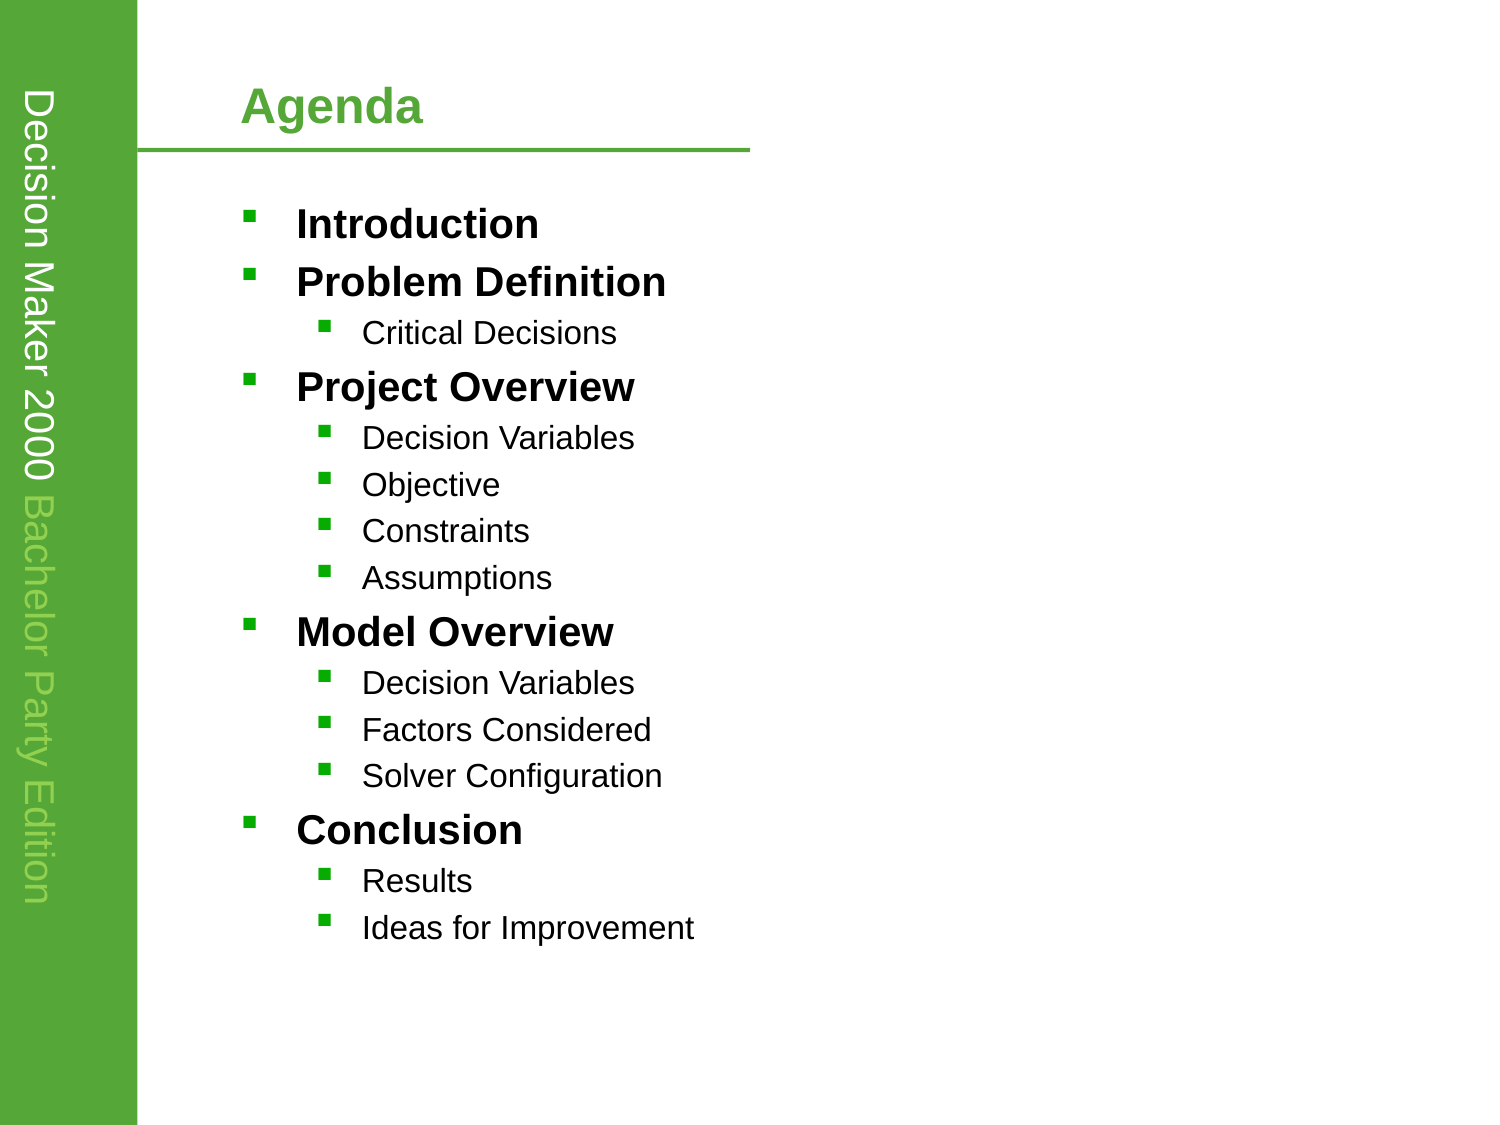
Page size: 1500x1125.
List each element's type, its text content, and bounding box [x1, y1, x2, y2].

list Introduction Problem Definition Critical Decisions Project Overview Decision Variables Objective Constraints Assumptions Model Overview Decision Variables Factors Considered Solver Configuration Conclusion Results Ideas for Improvement [224, 188, 1413, 1071]
title Agenda [224, 38, 1392, 169]
